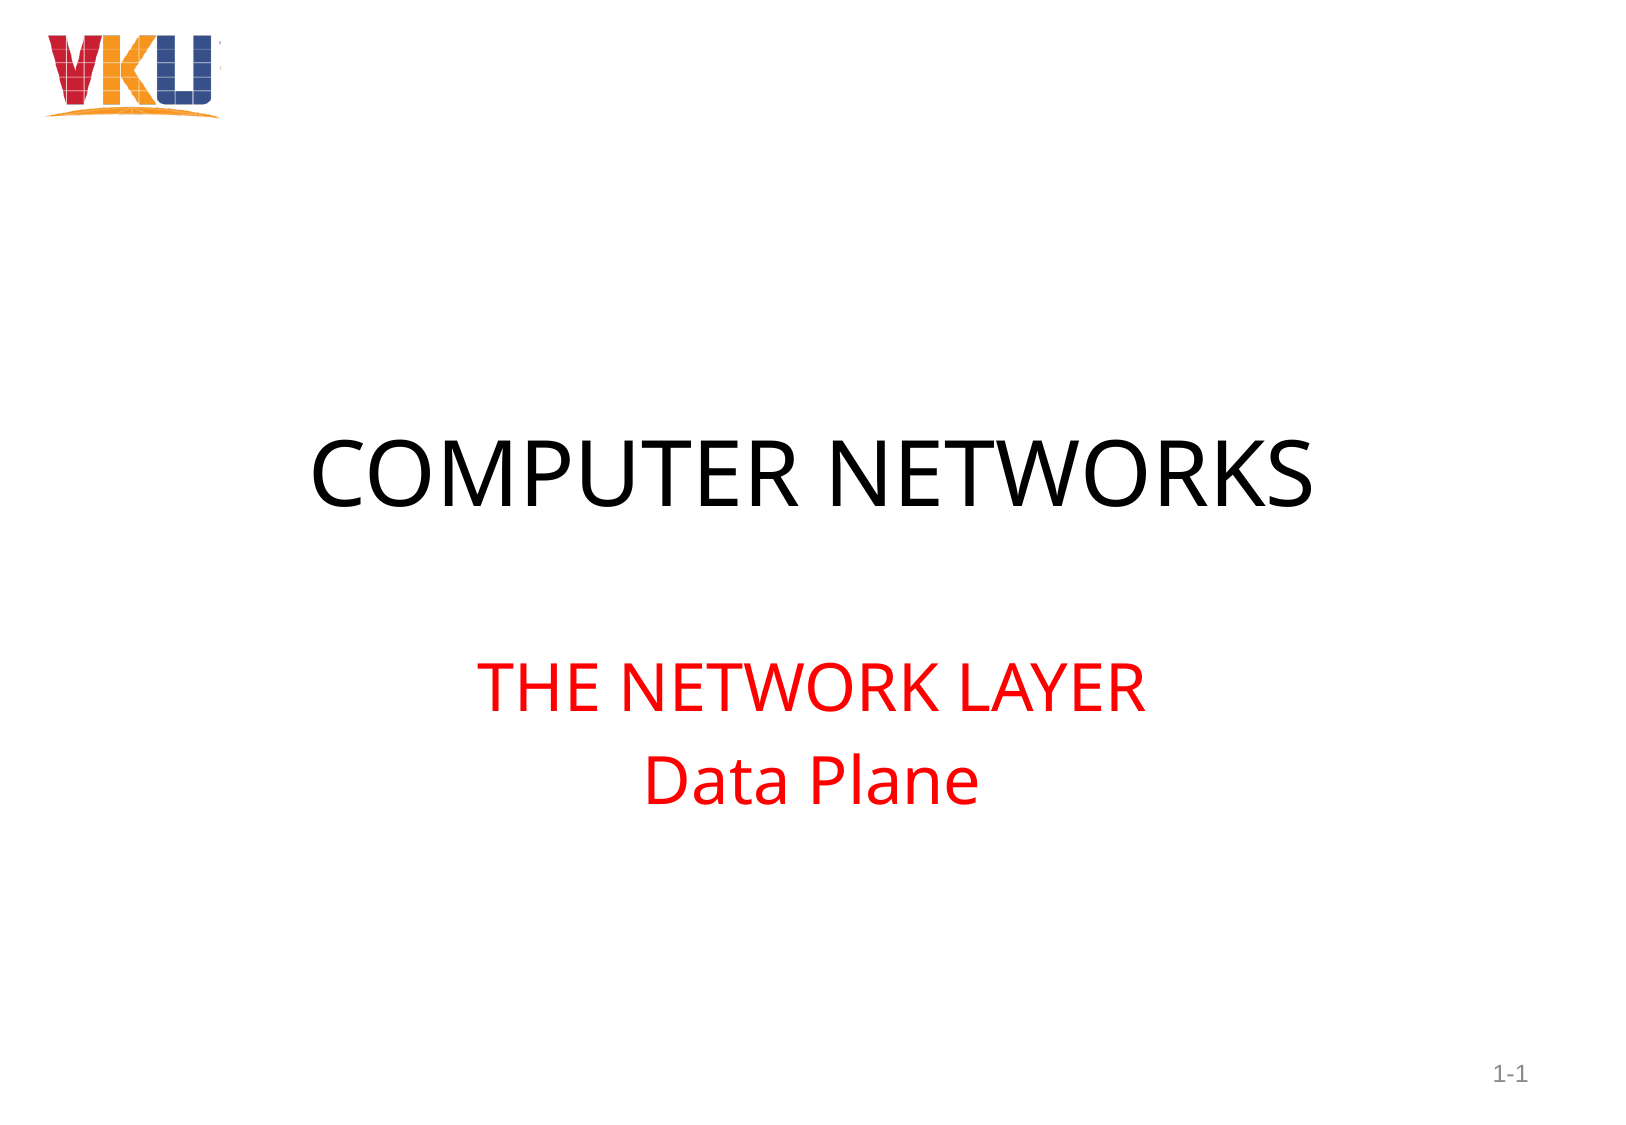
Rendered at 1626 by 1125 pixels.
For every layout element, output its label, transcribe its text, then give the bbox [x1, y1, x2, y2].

slide_number 1-1 [1164, 1042, 1544, 1103]
picture [32, 21, 228, 129]
title COMPUTER NETWORKS [121, 349, 1504, 591]
subtitle THE NETWORK LAYER Data Plane [243, 637, 1382, 925]
